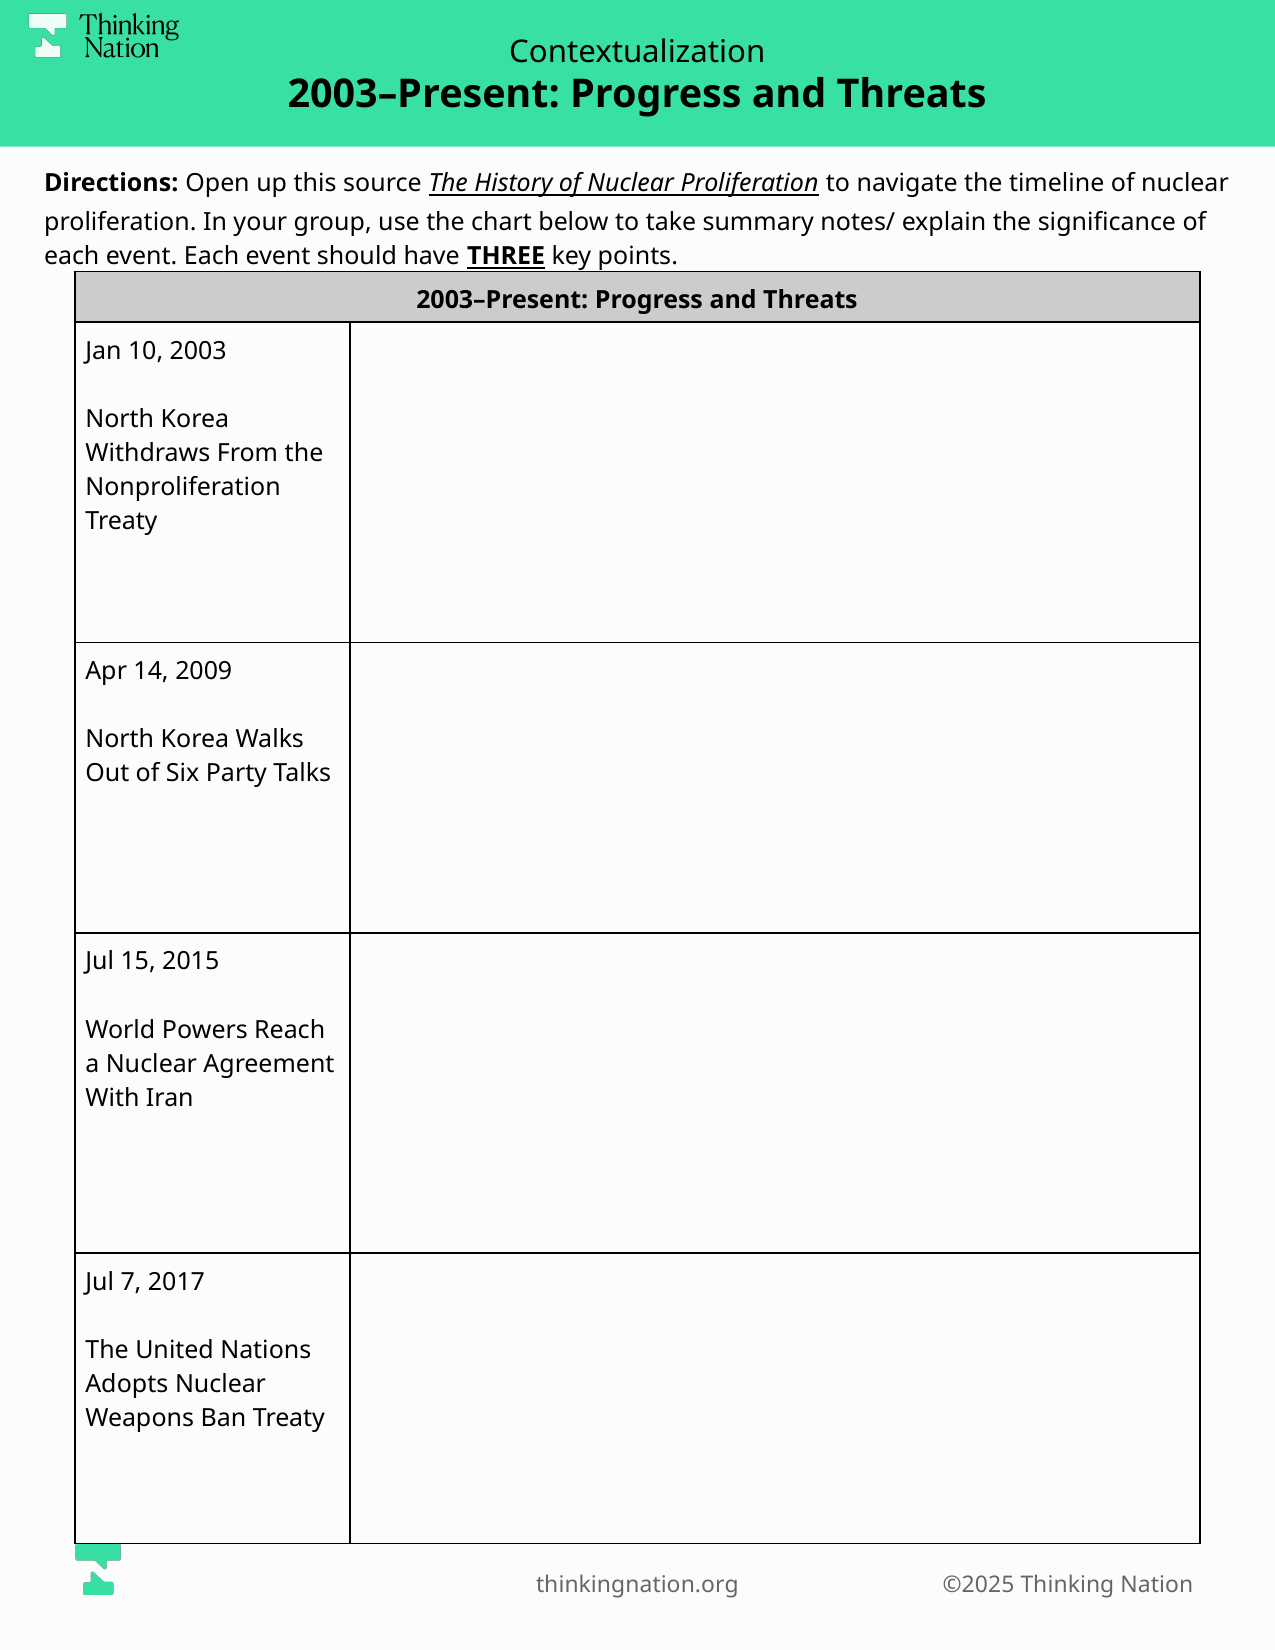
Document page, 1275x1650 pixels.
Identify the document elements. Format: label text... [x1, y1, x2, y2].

picture [12, 0, 184, 71]
table_cell Jul 7, 2017 The United Nations Adopts Nuclear Weapons Ban Treaty [76, 1254, 349, 1543]
text_box thinkingnation.org [486, 1553, 789, 1605]
table_cell [351, 1254, 1199, 1543]
table_cell Apr 14, 2009 North Korea Walks Out of Six Party Talks [76, 643, 349, 932]
table_cell [351, 643, 1199, 932]
text_box Contextualization 2003–Present: Progress and Threats [0, 0, 1275, 147]
picture [62, 1533, 134, 1605]
table_cell [351, 323, 1199, 642]
text_box ©2025 Thinking Nation [907, 1553, 1210, 1605]
table_cell Jan 10, 2003 North Korea Withdraws From the Nonproliferation Treaty [76, 323, 349, 642]
table_cell Jul 15, 2015 World Powers Reach a Nuclear Agreement With Iran [76, 934, 349, 1252]
text_box Directions: Open up this source The History of Nuclear Proliferation to navigate the timeline of nuclear proliferation. In your group, use the chart below to take summary notes/ explain the significance of each event. Each event should have THREE key points. [29, 146, 1246, 320]
table_header 2003–Present: Progress and Threats [76, 272, 1199, 321]
table_cell [351, 934, 1199, 1252]
